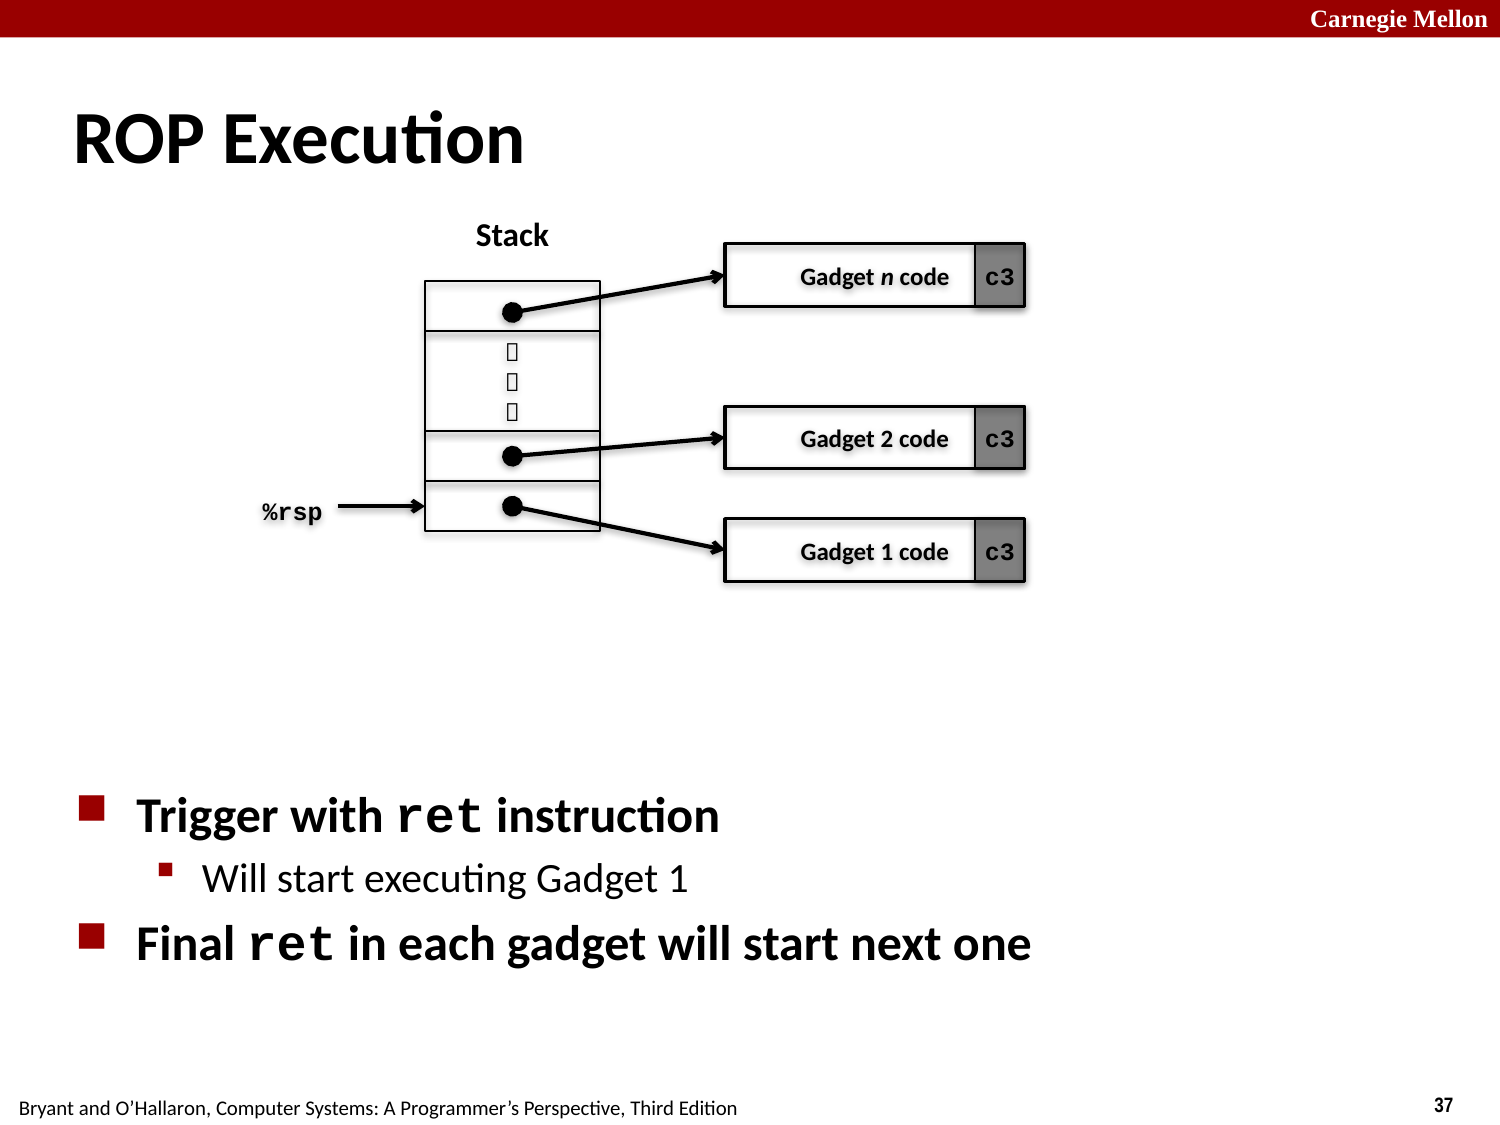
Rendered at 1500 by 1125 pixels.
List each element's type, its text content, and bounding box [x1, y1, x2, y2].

list Trigger with ret instruction Will start executing Gadget 1 Final ret in each gadget will start next one [64, 774, 1361, 1040]
title ROP Execution [58, 71, 1305, 197]
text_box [337, 205, 1026, 582]
text_box %rsp [162, 484, 332, 536]
